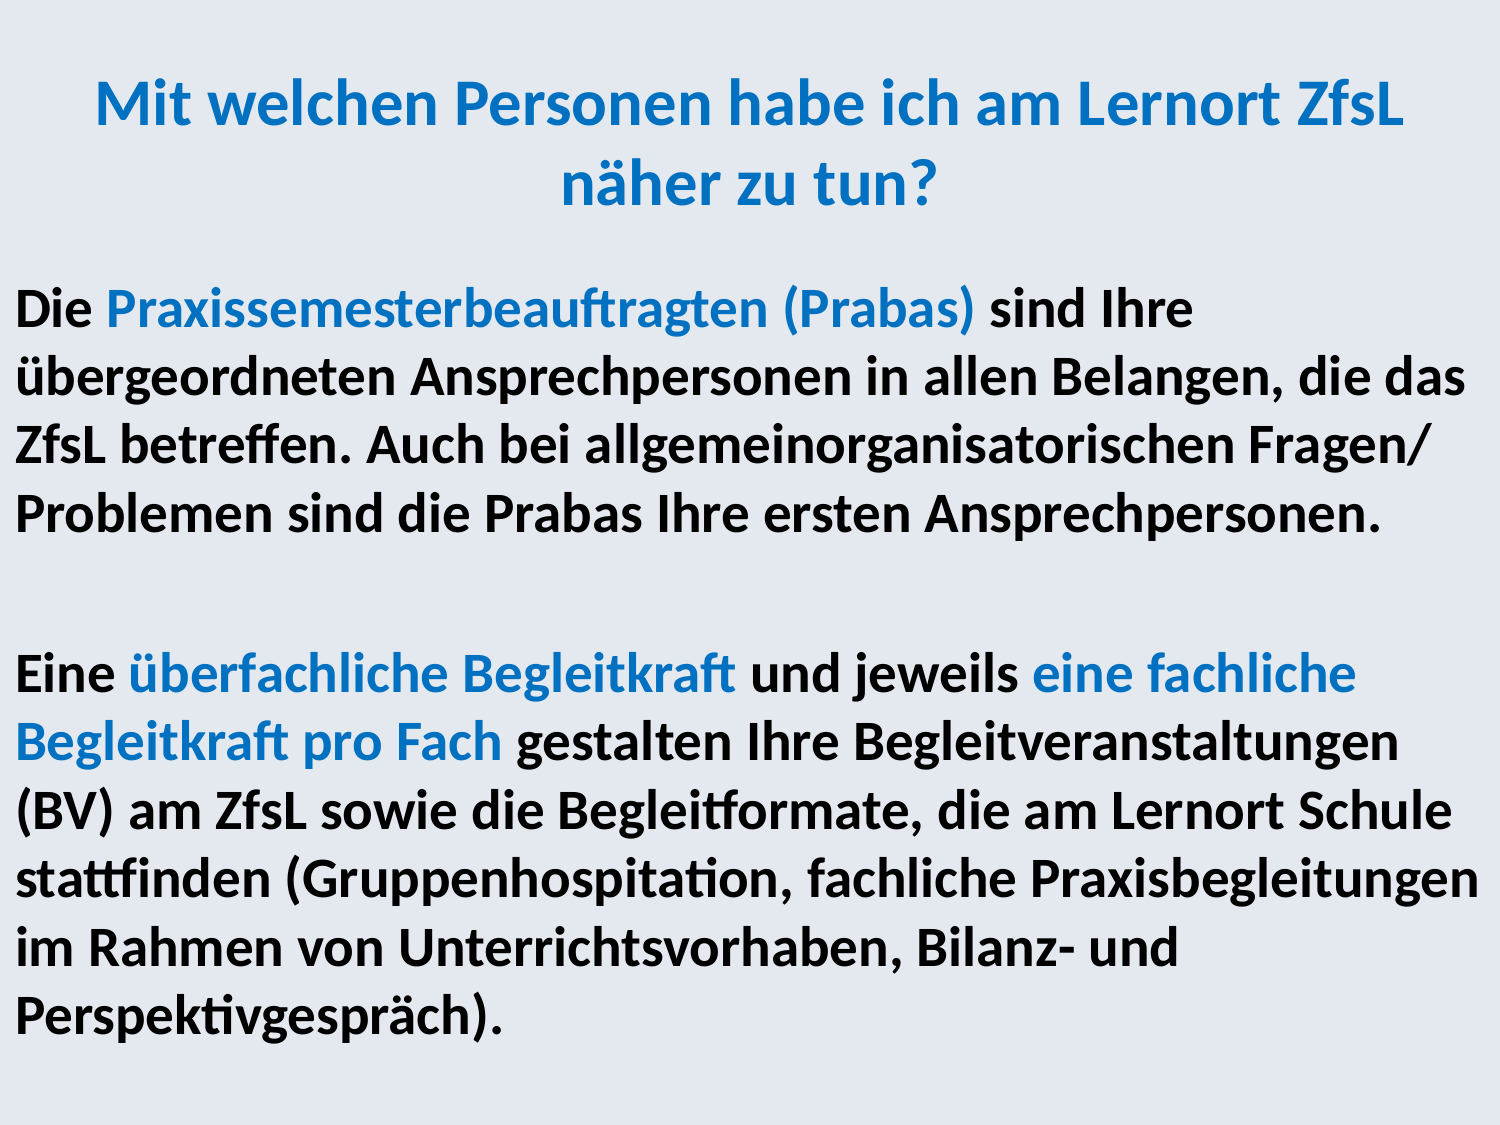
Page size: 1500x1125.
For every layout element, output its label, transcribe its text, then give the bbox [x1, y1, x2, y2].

title Mit welchen Personen habe ich am Lernort ZfsL näher zu tun? [75, 45, 1425, 233]
list Die Praxissemesterbeauftragten (Prabas) sind Ihre übergeordneten Ansprechpersonen in allen Belangen, die das ZfsL betreffen. Auch bei allgemeinorganisatorischen Fragen/ Problemen sind die Prabas Ihre ersten Ansprechpersonen. Eine überfachliche Begleitkraft und jeweils eine fachliche Begleitkraft pro Fach gestalten Ihre Begleitveranstaltungen (BV) am ZfsL sowie die Begleitformate, die am Lernort Schule stattfinden (Gruppenhospitation, fachliche Praxisbegleitungen im Rahmen von Unterrichtsvorhaben, Bilanz- und Perspektivgespräch). [0, 262, 1500, 1125]
